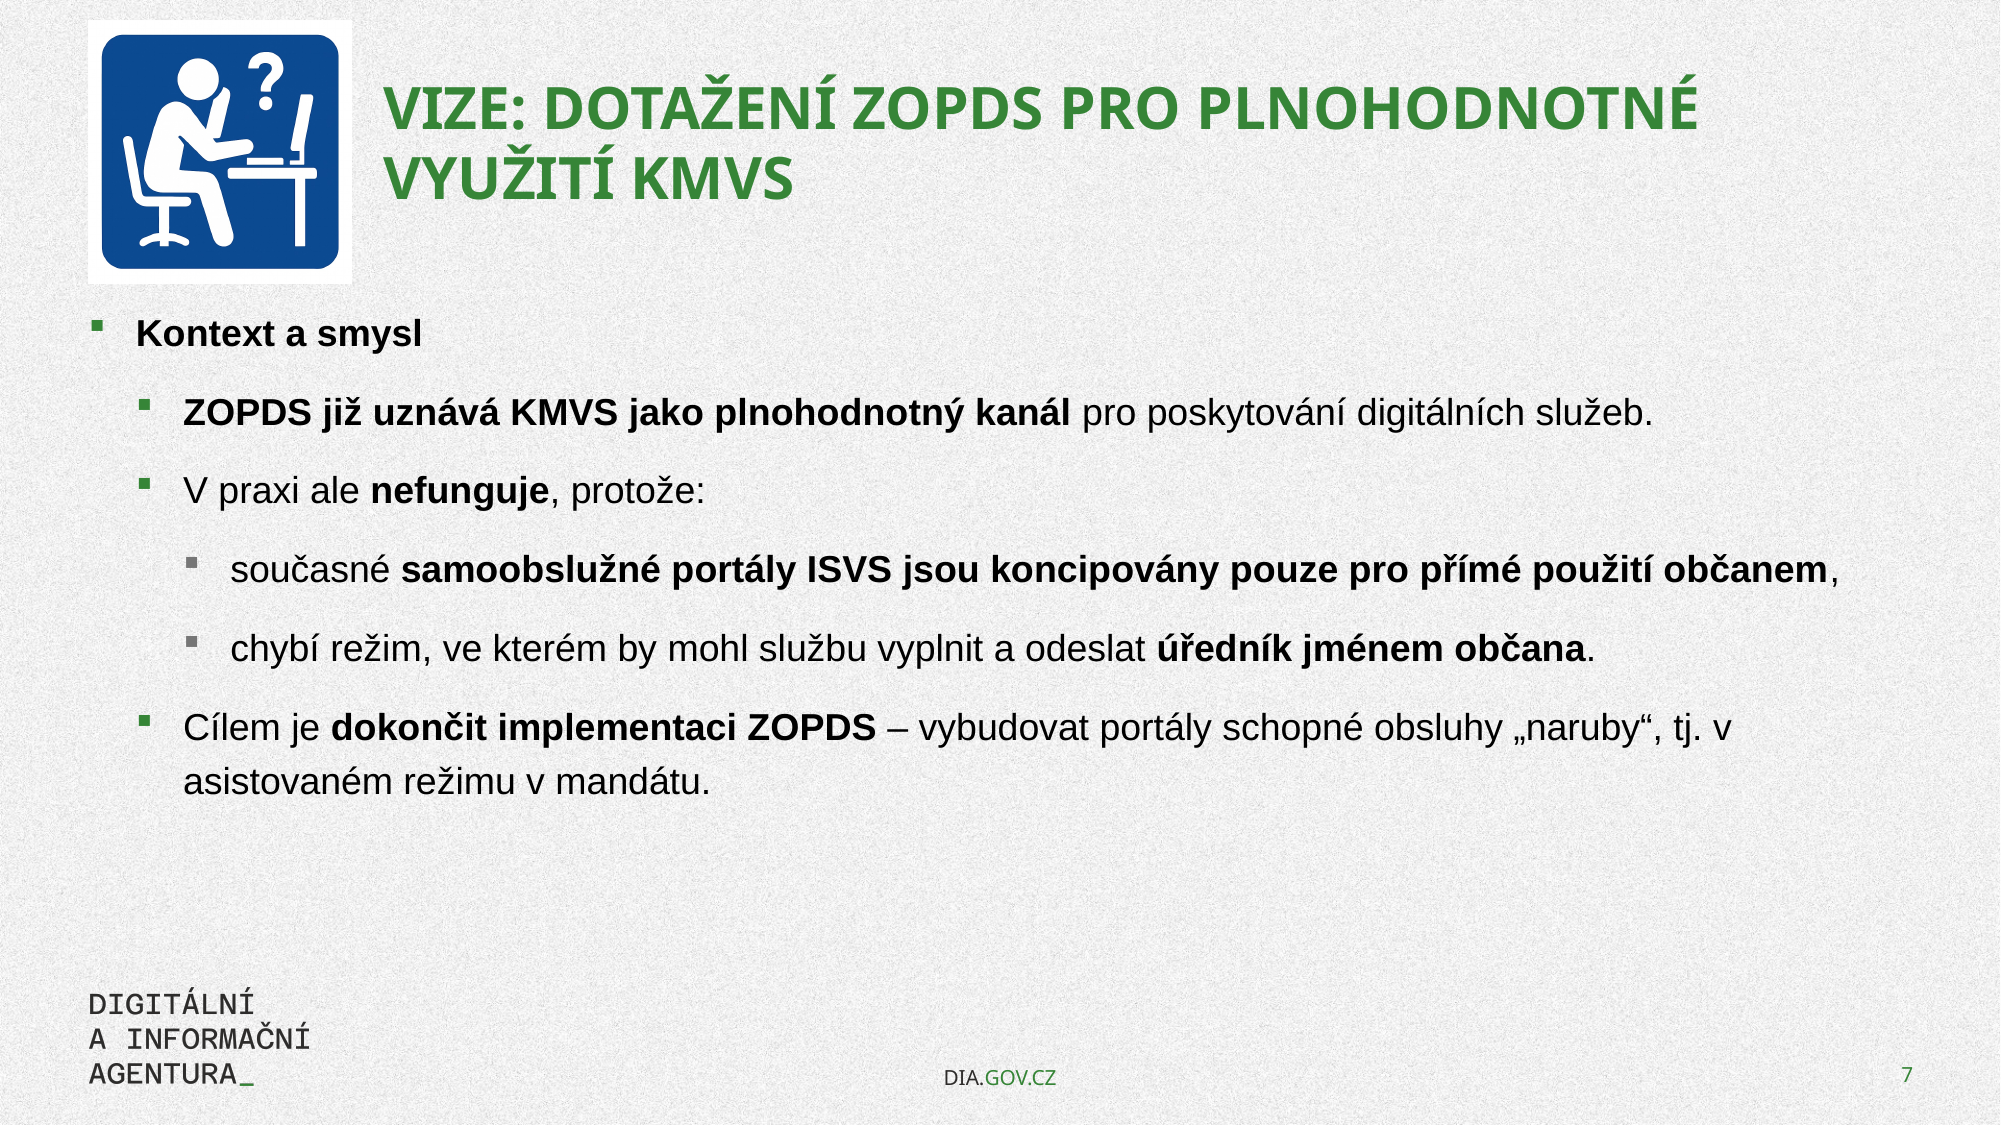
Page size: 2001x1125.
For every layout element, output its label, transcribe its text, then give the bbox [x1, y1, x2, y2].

picture [0, 0, 2001, 1125]
slide_number 7 [1612, 1037, 1928, 1098]
title Vize: Dotažení ZOPDS pro plnohodnotné využití KMVS [383, 70, 1912, 284]
list Kontext a smysl ZOPDS již uznává KMVS jako plnohodnotný kanál pro poskytování digitálních služeb. V praxi ale nefunguje, protože: současné samoobslužné portály ISVS jsou koncipovány pouze pro přímé použití občanem, chybí režim, ve kterém by mohl službu vyplnit a odeslat úředník jménem občana. Cílem je dokončit implementaci ZOPDS – vybudovat portály schopné obsluhy „naruby“, tj. v asistovaném režimu v mandátu. [88, 299, 1912, 980]
footer DIA.GOV.CZ [558, 1037, 1442, 1098]
